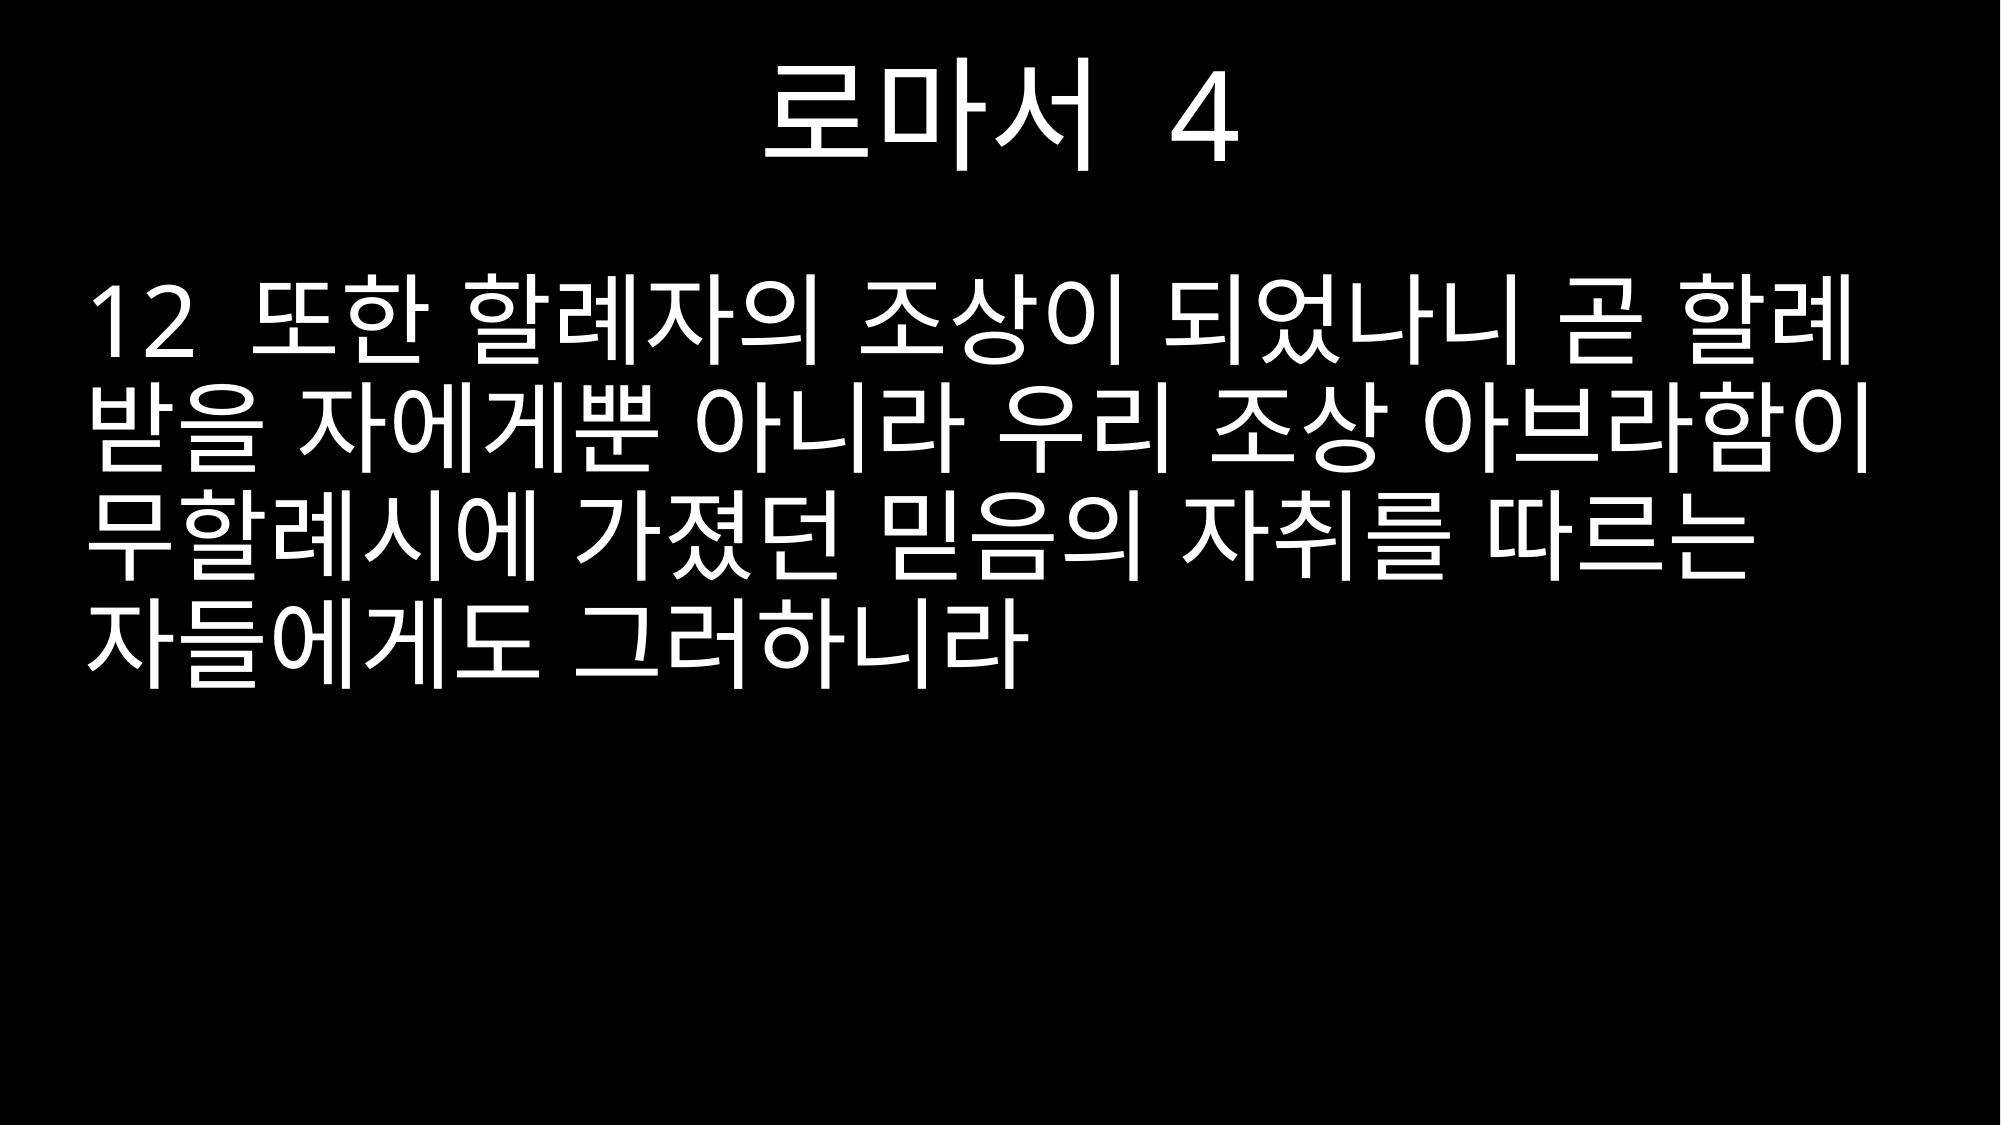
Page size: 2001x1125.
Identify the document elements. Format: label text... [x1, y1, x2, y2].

footer 로마서 4 [0, 32, 2000, 192]
list 12 또한 할례자의 조상이 되었나니 곧 할례 받을 자에게뿐 아니라 우리 조상 아브라함이 무할례시에 가졌던 믿음의 자취를 따르는 자들에게도 그러하니라 [69, 263, 1953, 423]
picture [0, 0, 2001, 1125]
